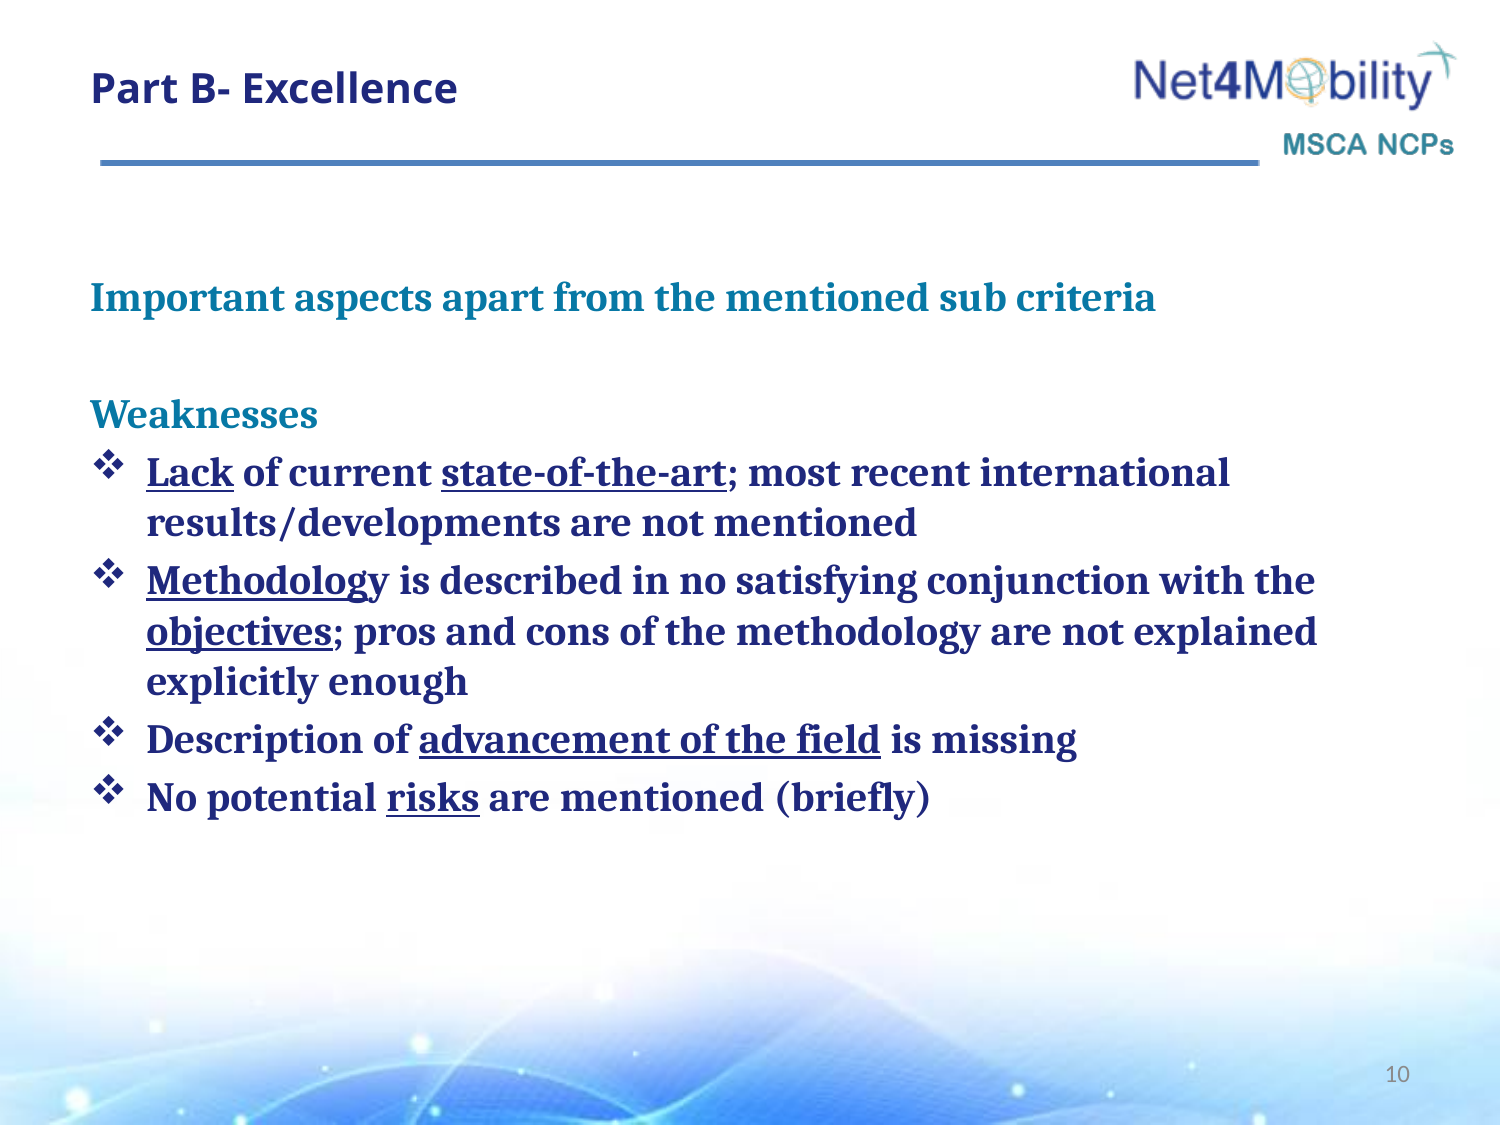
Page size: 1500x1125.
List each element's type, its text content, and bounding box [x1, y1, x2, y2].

picture [0, 0, 1500, 1125]
slide_number 10 [1074, 1042, 1425, 1103]
list Important aspects apart from the mentioned sub criteria Weaknesses Lack of current state-of-the-art; most recent international results/developments are not mentioned Methodology is described in no satisfying conjunction with the objectives; pros and cons of the methodology are not explained explicitly enough Description of advancement of the field is missing No potential risks are mentioned (briefly) [75, 262, 1425, 1005]
title Part B- Excellence [75, 30, 1093, 144]
